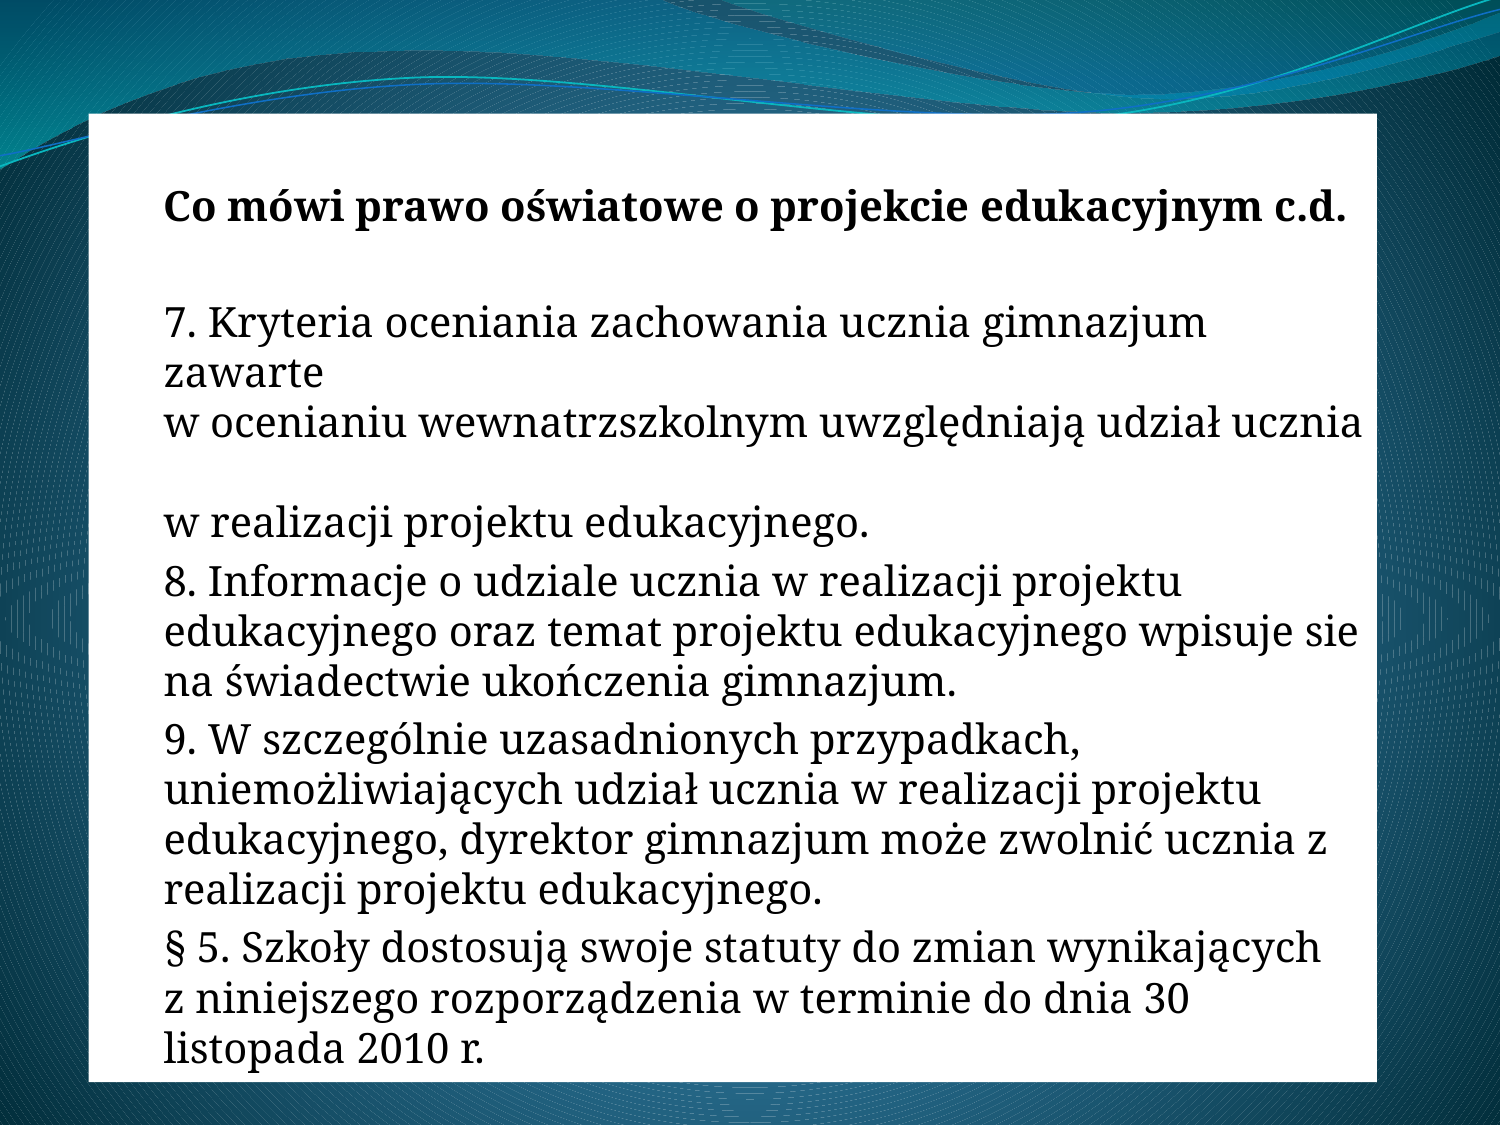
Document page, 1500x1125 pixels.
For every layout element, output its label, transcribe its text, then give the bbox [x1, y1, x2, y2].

subtitle Co mówi prawo oświatowe o projekcie edukacyjnym c.d. 7. Kryteria oceniania zachowania ucznia gimnazjum zawarte w ocenianiu wewnatrzszkolnym uwzględniają udział ucznia w realizacji projektu edukacyjnego. 8. Informacje o udziale ucznia w realizacji projektu edukacyjnego oraz temat projektu edukacyjnego wpisuje sie na świadectwie ukończenia gimnazjum. 9. W szczególnie uzasadnionych przypadkach, uniemożliwiających udział ucznia w realizacji projektu edukacyjnego, dyrektor gimnazjum może zwolnić ucznia z realizacji projektu edukacyjnego. § 5. Szkoły dostosują swoje statuty do zmian wynikających z niniejszego rozporządzenia w terminie do dnia 30 listopada 2010 r. [88, 113, 1378, 1083]
